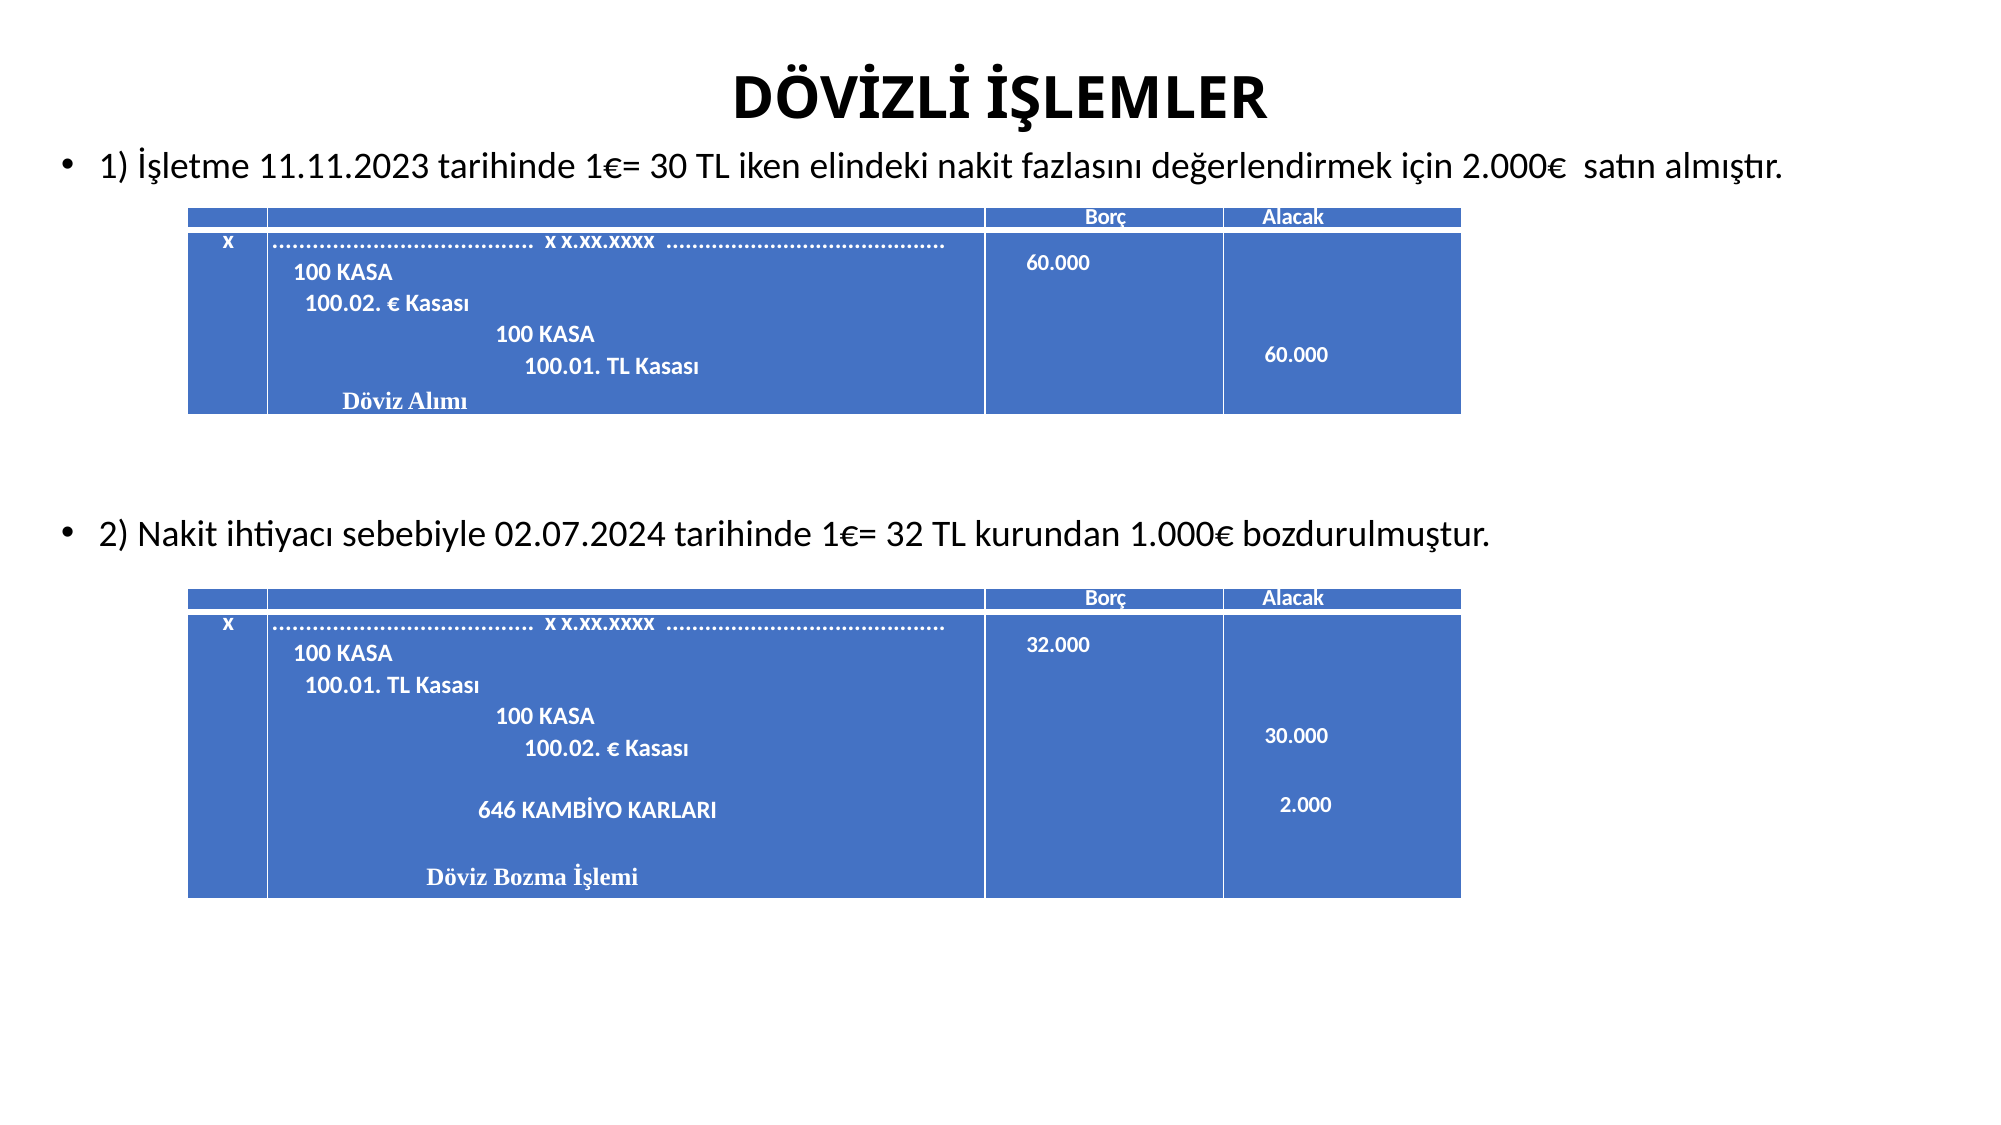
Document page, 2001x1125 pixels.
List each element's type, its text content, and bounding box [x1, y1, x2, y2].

title DÖVİZLİ İŞLEMLER [137, 59, 1863, 138]
table_cell 60.000 [1224, 233, 1461, 414]
table_cell 30.000 2.000 [1224, 615, 1461, 898]
table_cell x [188, 615, 267, 898]
table_header Borç [986, 589, 1223, 609]
table_header Alacak [1224, 208, 1461, 227]
table_header [188, 208, 267, 227]
table_cell x [188, 233, 267, 414]
table_header [268, 589, 984, 609]
table_cell ....................................... xx.xx.xxxx ........................................... 100 KASA 100.02. € Kasası 100 KASA 100.01. TL Kasası Döviz Alımı [268, 233, 984, 414]
table_header Borç [986, 208, 1223, 227]
table_cell ....................................... xx.xx.xxxx ........................................... 100 KASA 100.01. TL Kasası 100 KASA 100.02. € Kasası 646 KAMBİYO KARLARI Döviz Bozma İşlemi [268, 615, 984, 898]
table_header [188, 589, 267, 609]
list 1) İşletme 11.11.2023 tarihinde 1€= 30 TL iken elindeki nakit fazlasını değerlendirmek için 2.000€ satın almıştır. 2) Nakit ihtiyacı sebebiyle 02.07.2024 tarihinde 1€= 32 TL kurundan 1.000€ bozdurulmuştur. [46, 138, 1981, 1097]
table_header [268, 208, 984, 227]
table_cell 60.000 [986, 233, 1223, 414]
table_header Alacak [1224, 589, 1461, 609]
table_cell 32.000 [986, 615, 1223, 898]
